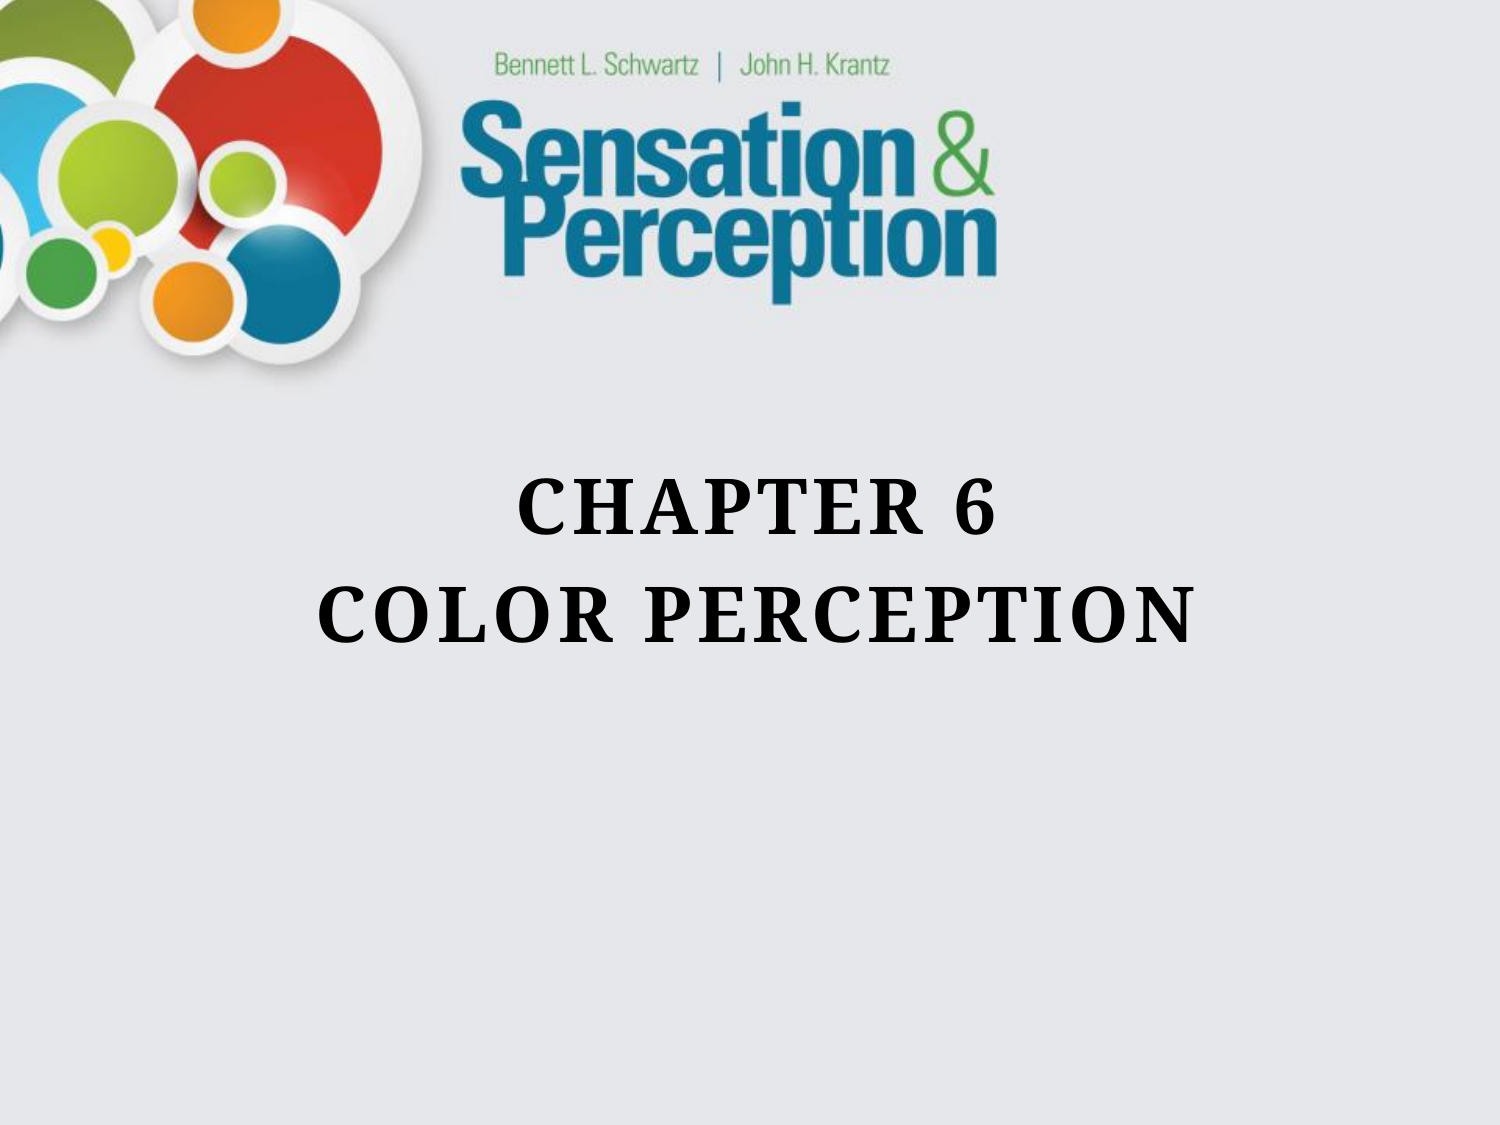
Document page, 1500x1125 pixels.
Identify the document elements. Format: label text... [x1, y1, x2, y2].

list Chapter 6 COLOR PERCEPTION [224, 450, 1288, 725]
picture [0, 0, 1500, 1125]
